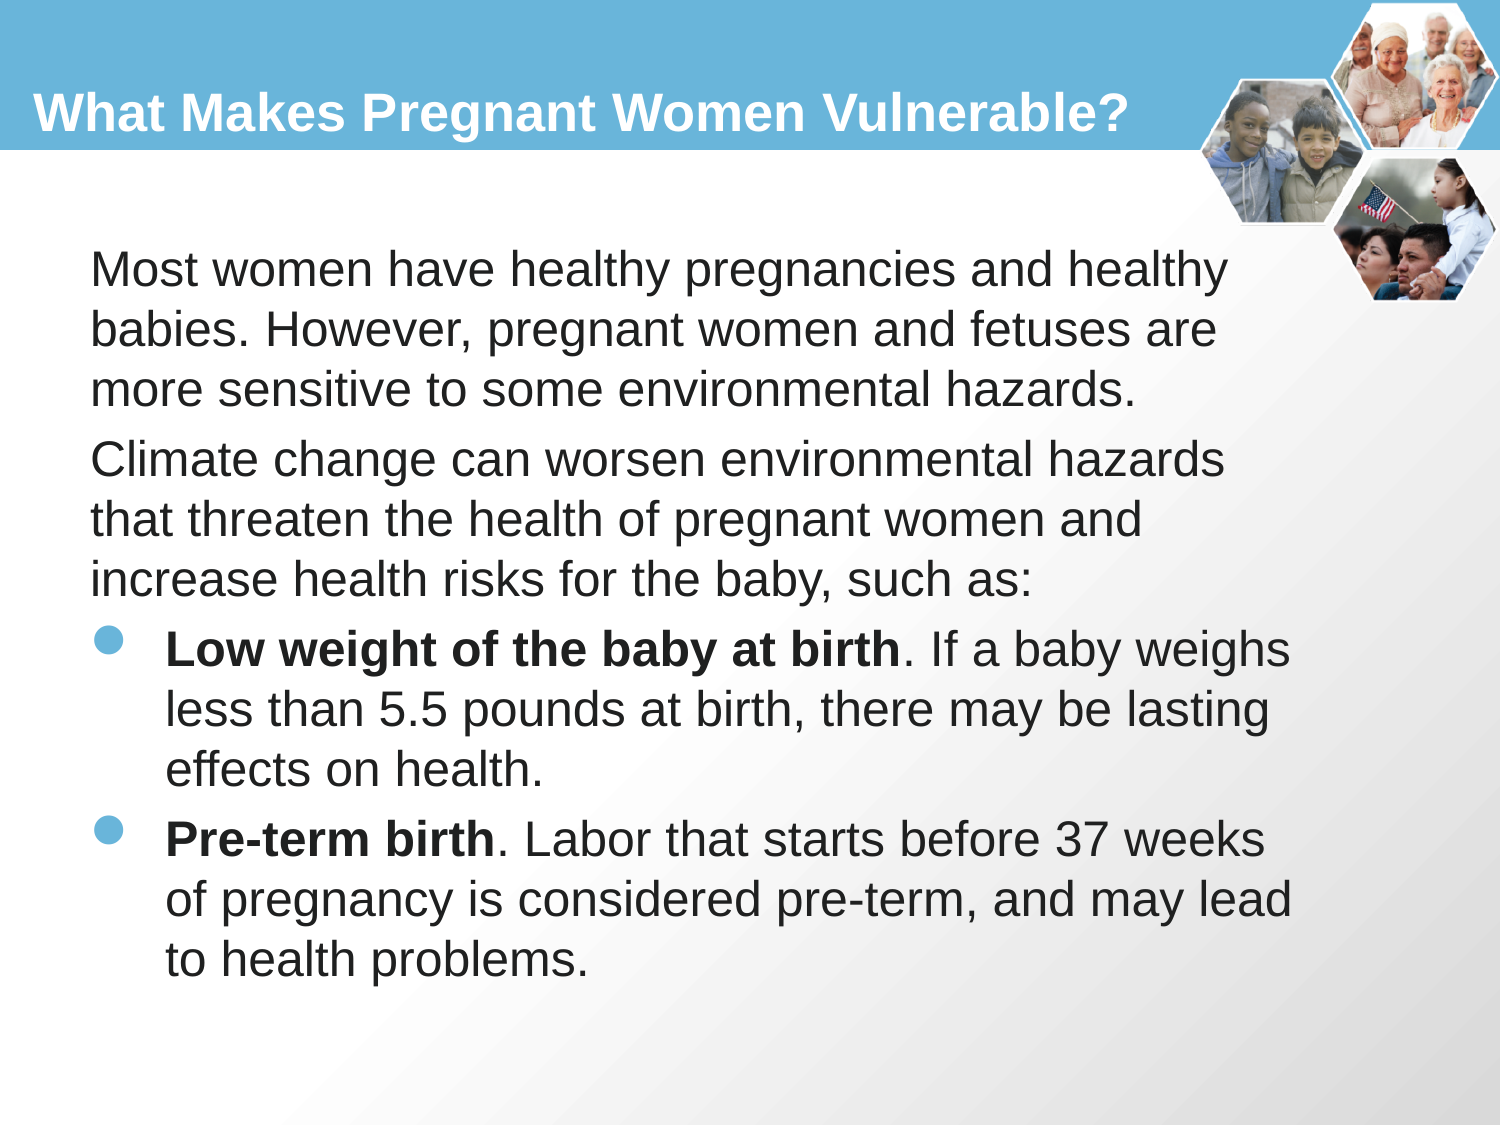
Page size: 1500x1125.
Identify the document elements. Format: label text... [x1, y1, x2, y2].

list Most women have healthy pregnancies and healthy babies. However, pregnant women and fetuses are more sensitive to some environmental hazards. Climate change can worsen environmental hazards that threaten the health of pregnant women and increase health risks for the baby, such as: Low weight of the baby at birth. If a baby weighs less than 5.5 pounds at birth, there may be lasting effects on health. Pre-term birth. Labor that starts before 37 weeks of pregnancy is considered pre-term, and may lead to health problems. [75, 229, 1327, 1074]
picture [1173, 2, 1500, 303]
title What Makes Pregnant Women Vulnerable? [18, 0, 1425, 150]
